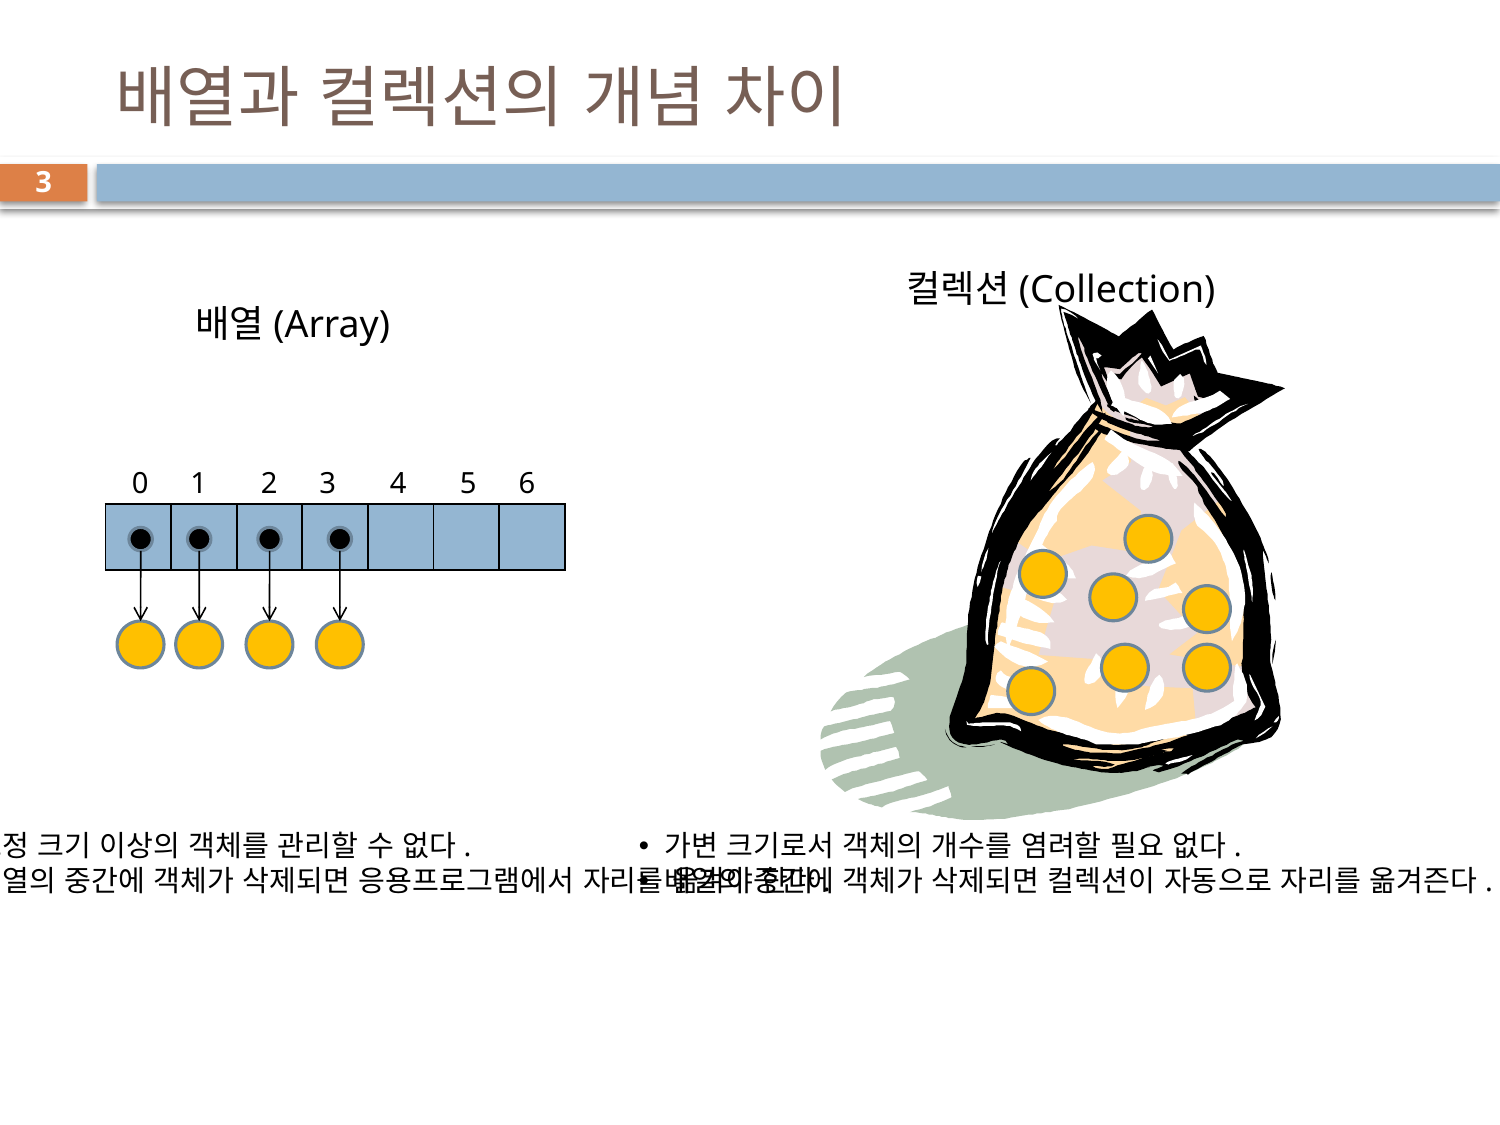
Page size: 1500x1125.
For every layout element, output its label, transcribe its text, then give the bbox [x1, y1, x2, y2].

text_box 2 [246, 456, 298, 507]
text_box 1 [175, 456, 227, 507]
text_box 0 [117, 456, 169, 507]
text_box 컬렉션(Collection) [891, 257, 1231, 291]
text_box [256, 525, 283, 553]
text_box [174, 619, 225, 670]
table_header [172, 505, 236, 569]
text_box 고정 크기 이상의 객체를 관리할 수 없다. 배열의 중간에 객체가 삭제되면 응용프로그램에서 자리를 옮겨야 한다. [0, 820, 624, 905]
table_header [238, 505, 301, 569]
text_box [244, 619, 295, 670]
table_header [106, 505, 170, 569]
text_box [127, 525, 154, 553]
text_box 5 [445, 456, 497, 507]
text_box [185, 525, 213, 553]
text_box [314, 619, 365, 670]
slide_number 3 [0, 162, 88, 203]
text_box 배열(Array) [180, 292, 406, 353]
text_box 6 [503, 456, 555, 507]
text_box 3 [304, 456, 356, 507]
table_header [434, 505, 498, 569]
text_box [326, 525, 354, 553]
text_box 가변 크기로서 객체의 개수를 염려할 필요 없다. 배열의 중간에 객체가 삭제되면 컬렉션이 자동으로 자리를 옮겨즌다. [624, 820, 1500, 905]
text_box [115, 619, 166, 670]
text_box 4 [375, 456, 427, 507]
table_header [369, 505, 433, 569]
table_header [500, 505, 564, 569]
title 배열과 컬렉션의 개념 차이 [100, 37, 1438, 153]
table_header [303, 505, 367, 569]
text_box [808, 292, 1298, 832]
